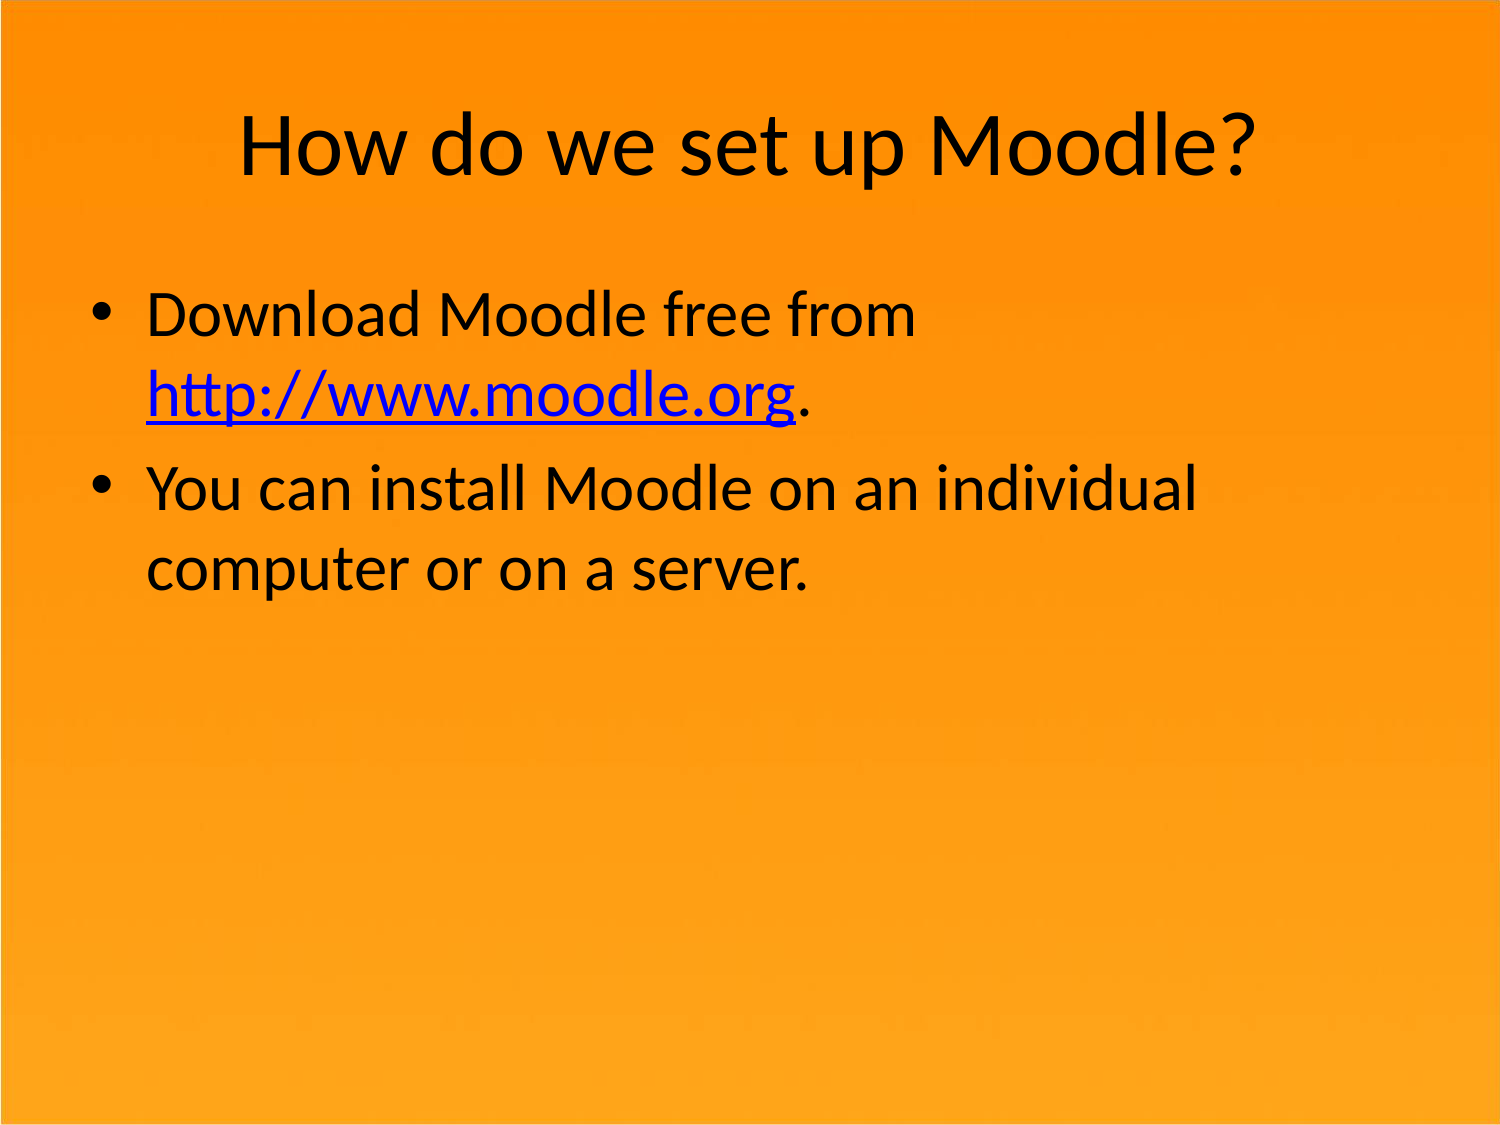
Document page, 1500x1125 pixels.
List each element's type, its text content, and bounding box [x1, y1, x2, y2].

title How do we set up Moodle? [75, 45, 1425, 233]
picture [0, 0, 1500, 1125]
list Download Moodle free from http://www.moodle.org. You can install Moodle on an individual computer or on a server. [75, 262, 1425, 1005]
